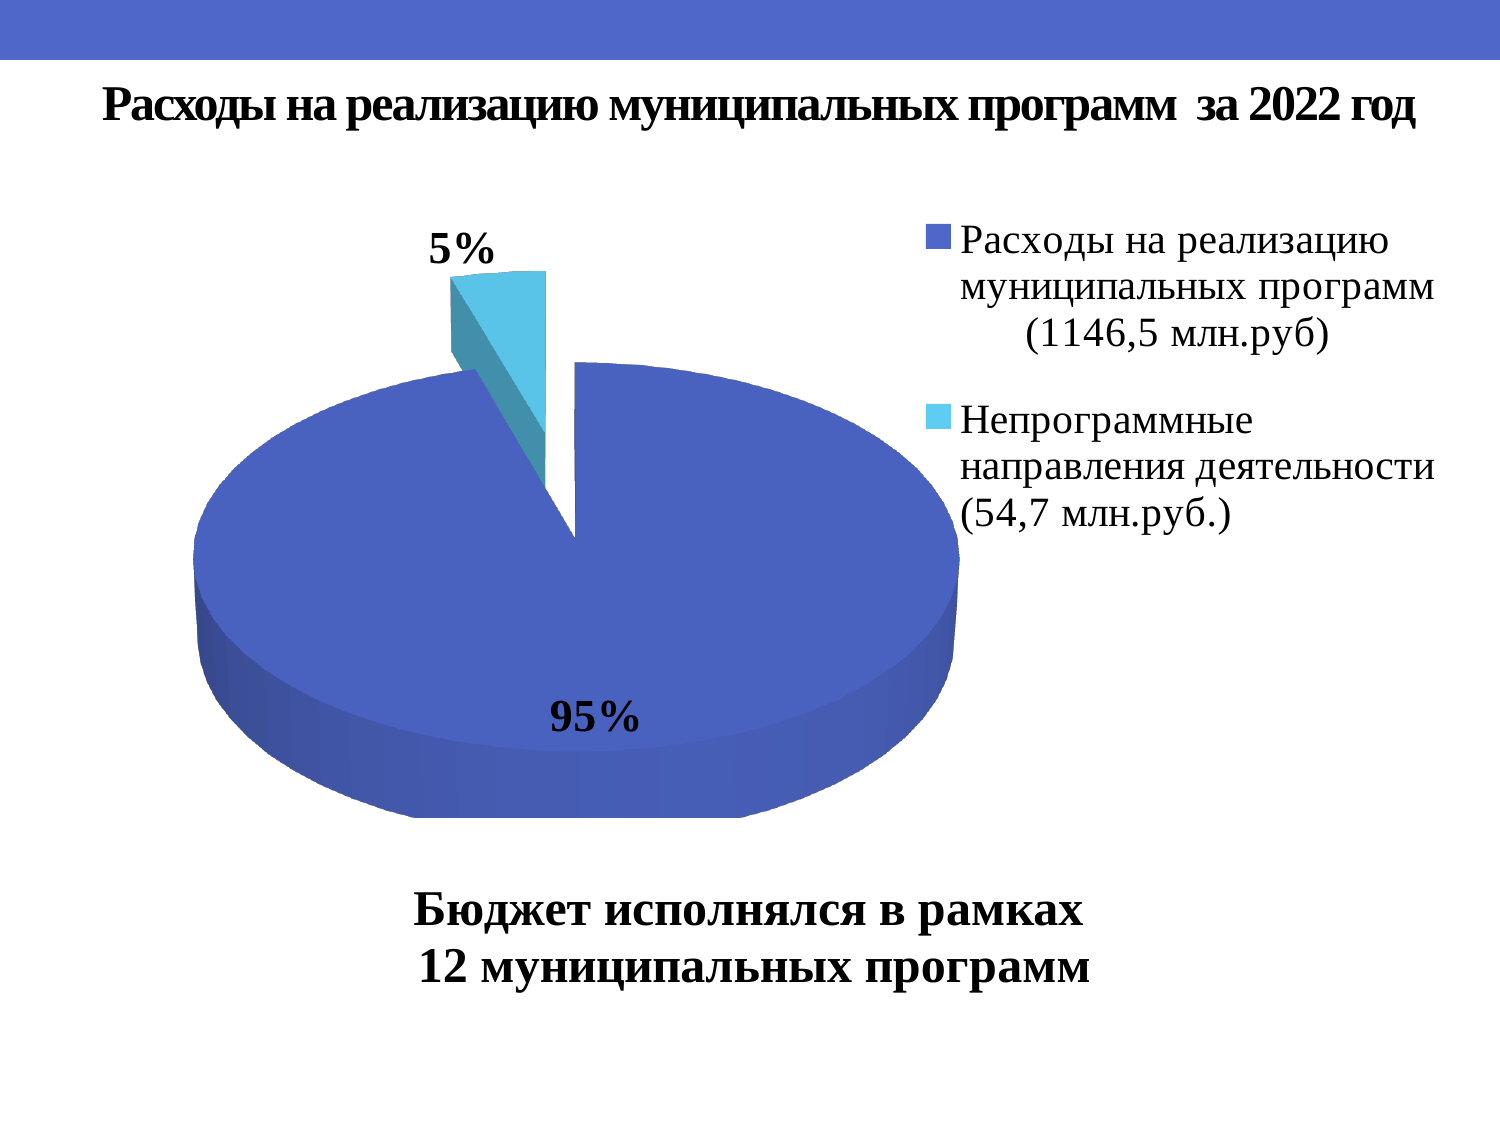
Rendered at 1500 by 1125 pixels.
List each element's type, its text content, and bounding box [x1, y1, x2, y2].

chart [37, 149, 1476, 1101]
title Расходы на реализацию муниципальных программ за 2022 год [75, 37, 1444, 147]
